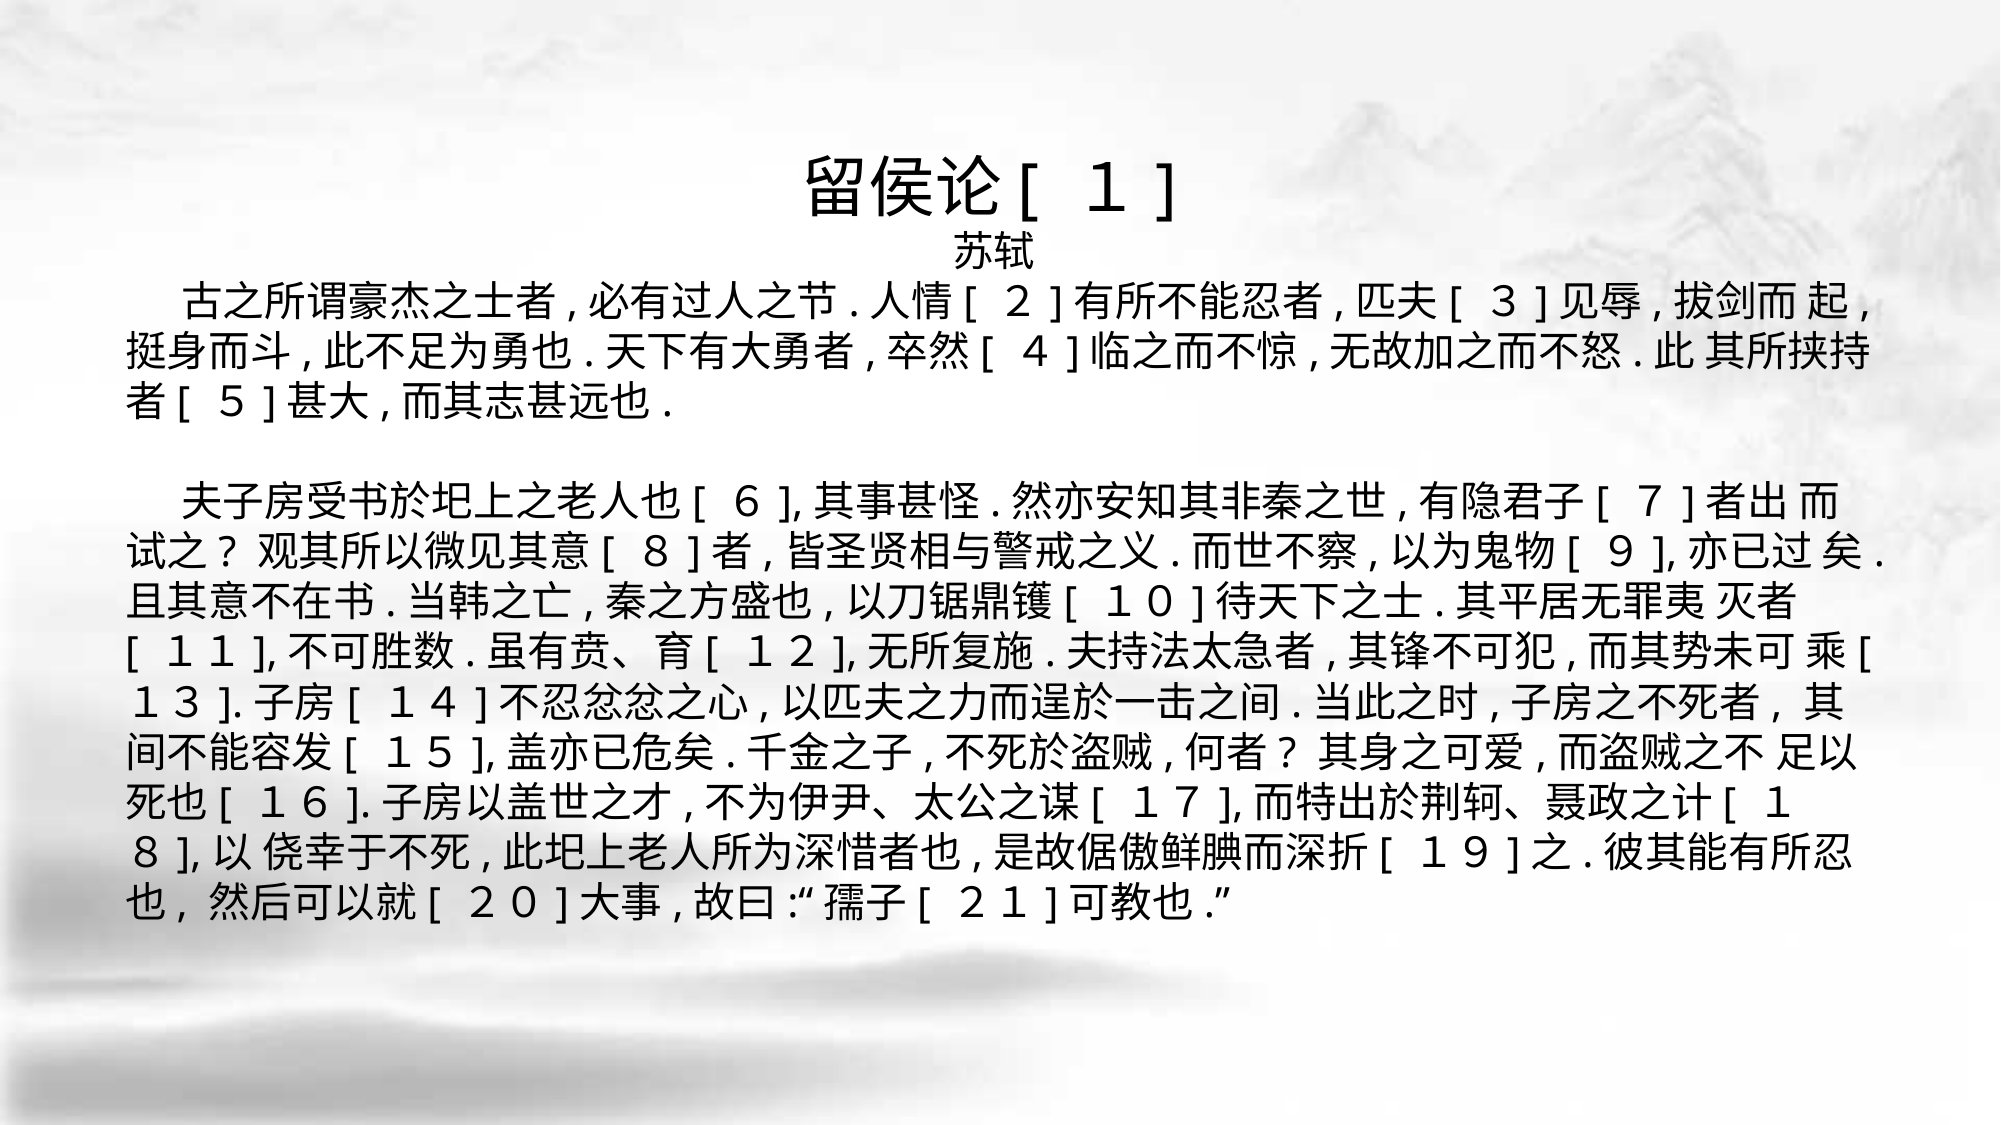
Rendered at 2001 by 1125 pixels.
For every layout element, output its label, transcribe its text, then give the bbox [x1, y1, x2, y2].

picture [0, 0, 2001, 1125]
text_box 留侯论[ １] 苏轼 古之所谓豪杰之士者,必有过人之节.人情[ ２]有所不能忍者,匹夫[ ３]见辱,拔剑而 起,挺身而斗,此不足为勇也.天下有大勇者,卒然[ ４]临之而不惊,无故加之而不怒.此 其所挟持者[ ５]甚大,而其志甚远也. 夫子房受书於圯上之老人也[ ６],其事甚怪.然亦安知其非秦之世,有隐君子[ ７]者出 而试之? 观其所以微见其意[ ８]者,皆圣贤相与警戒之义.而世不察,以为鬼物[ ９],亦已过 矣.且其意不在书.当韩之亡,秦之方盛也,以刀锯鼎镬[ １０]待天下之士.其平居无罪夷 灭者[ １１],不可胜数.虽有贲、育[ １２],无所复施.夫持法太急者,其锋不可犯,而其势未可 乘[ １３].子房[ １４]不忍忿忿之心,以匹夫之力而逞於一击之间.当此之时,子房之不死者, 其间不能容发[ １５],盖亦已危矣.千金之子,不死於盗贼,何者? 其身之可爱,而盗贼之不 足以死也[ １６].子房以盖世之才,不为伊尹、太公之谋[ １７],而特出於荆轲、聂政之计[ １８],以 侥幸于不死,此圯上老人所为深惜者也,是故倨傲鲜腆而深折[ １９]之.彼其能有所忍也, 然后可以就[ ２０]大事,故曰:“孺子[ ２１]可教也.” [110, 137, 1887, 983]
